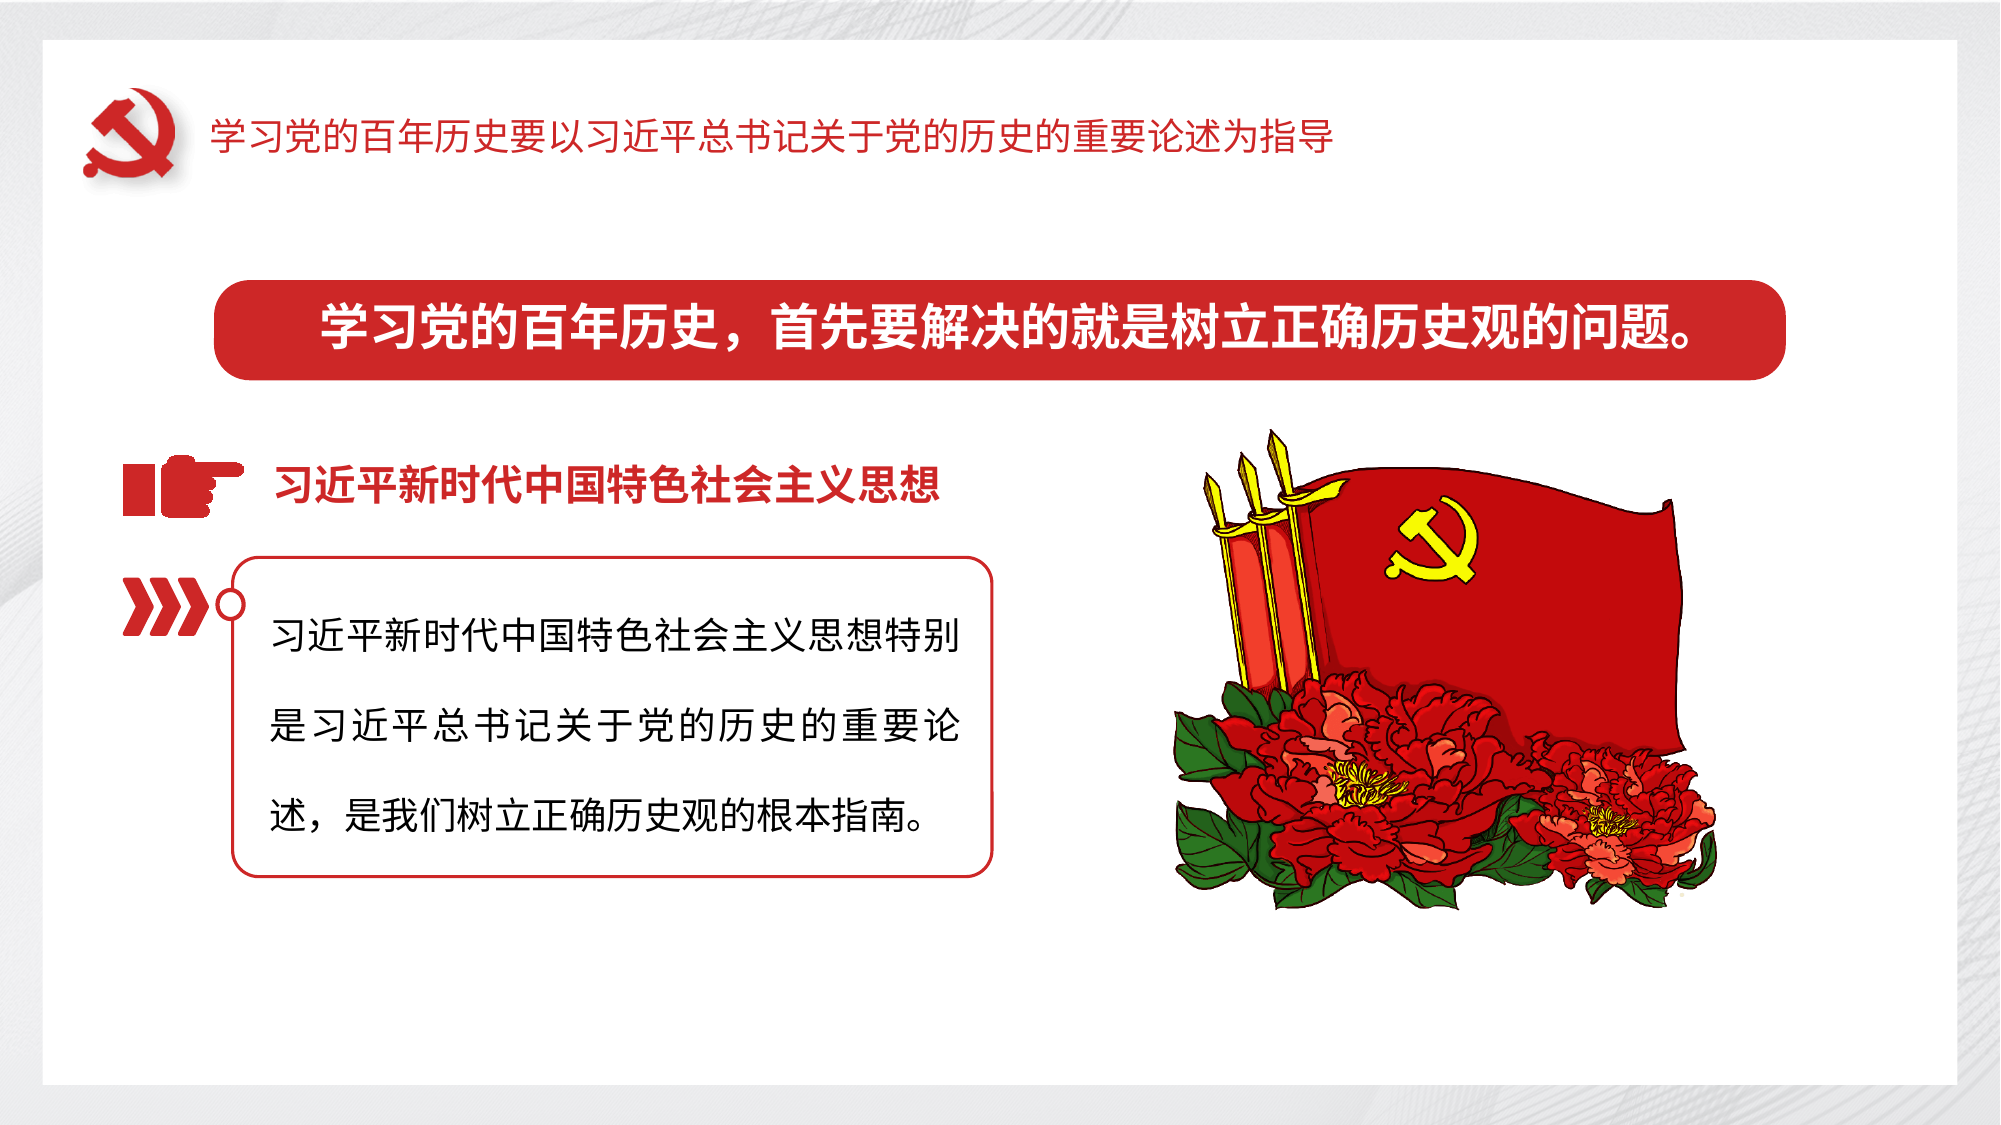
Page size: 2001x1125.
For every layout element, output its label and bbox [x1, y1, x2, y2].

text_box [76, 74, 1563, 198]
text_box [124, 557, 992, 877]
text_box [123, 455, 244, 518]
text_box [216, 282, 1784, 379]
picture [0, 0, 2000, 1125]
